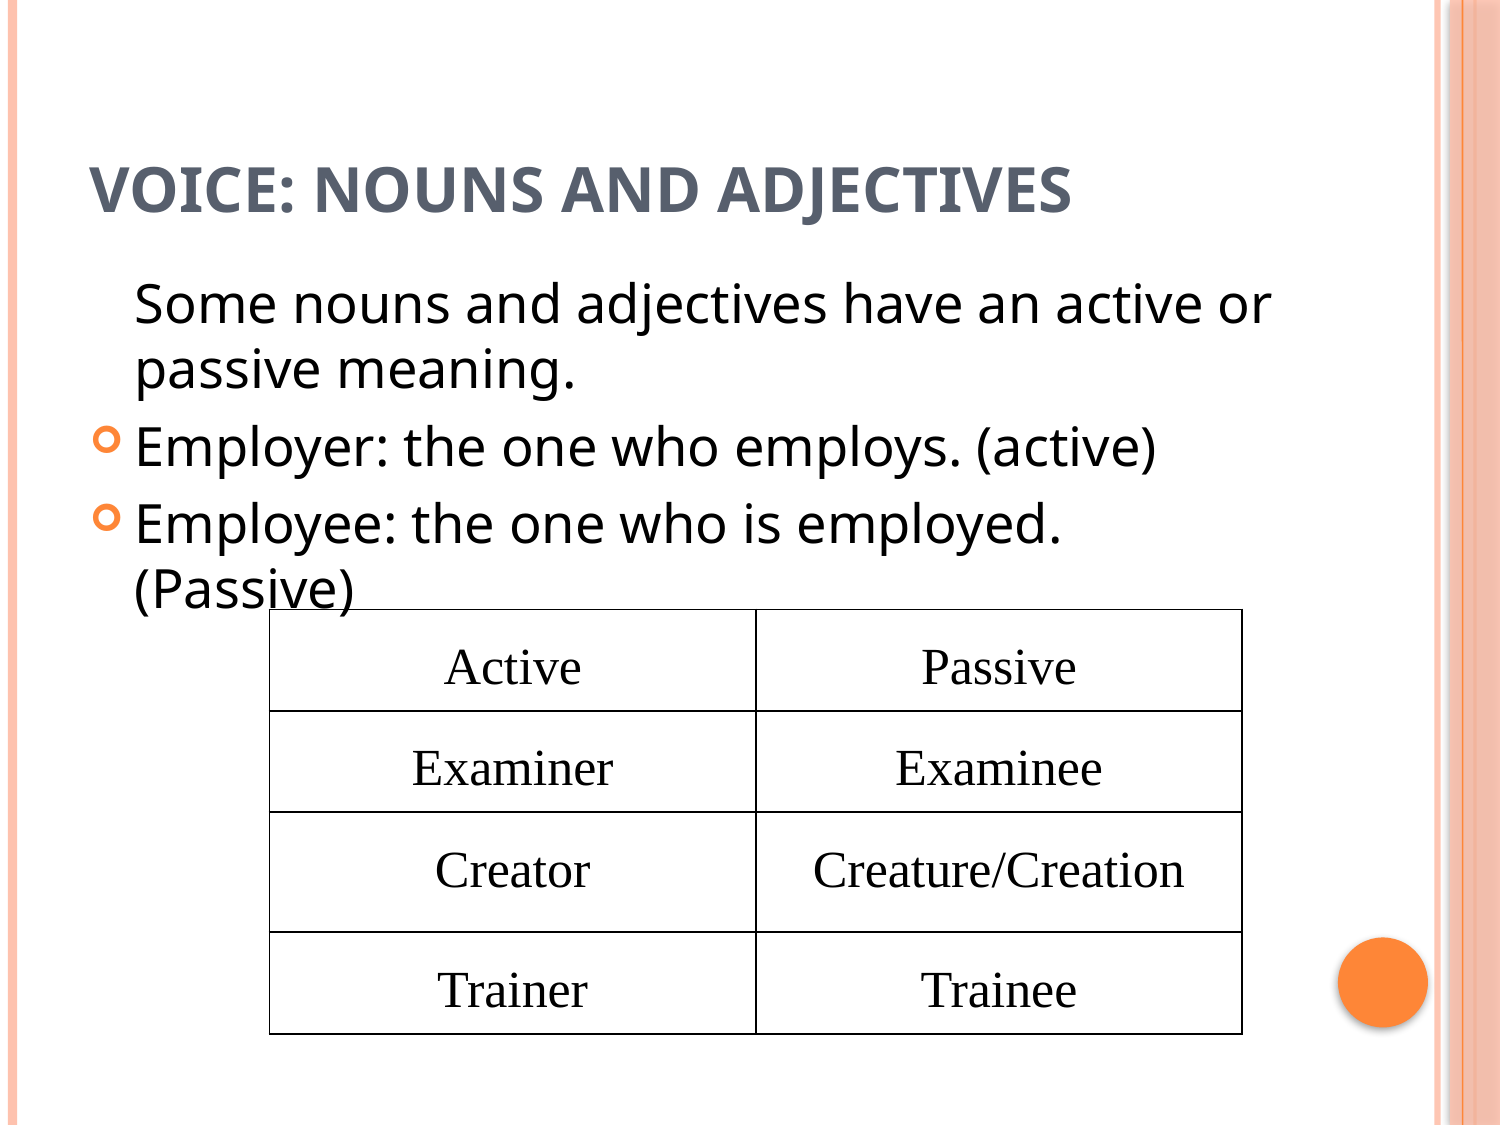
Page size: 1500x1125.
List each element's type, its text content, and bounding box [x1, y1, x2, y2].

table_header Passive [757, 610, 1241, 710]
table_cell Examinee [757, 712, 1241, 811]
list Some nouns and adjectives have an active or passive meaning. Employer: the one who employs. (active) Employee: the one who is employed. (Passive) [75, 262, 1300, 1062]
table_header Active [270, 610, 755, 710]
table_cell Trainer [270, 933, 755, 1033]
table_cell Examiner [270, 712, 755, 811]
table_cell Creator [270, 813, 755, 931]
table_cell Trainee [757, 933, 1241, 1033]
title Voice: Nouns and Adjectives [75, 45, 1300, 233]
table_cell Creature/Creation [757, 813, 1241, 931]
